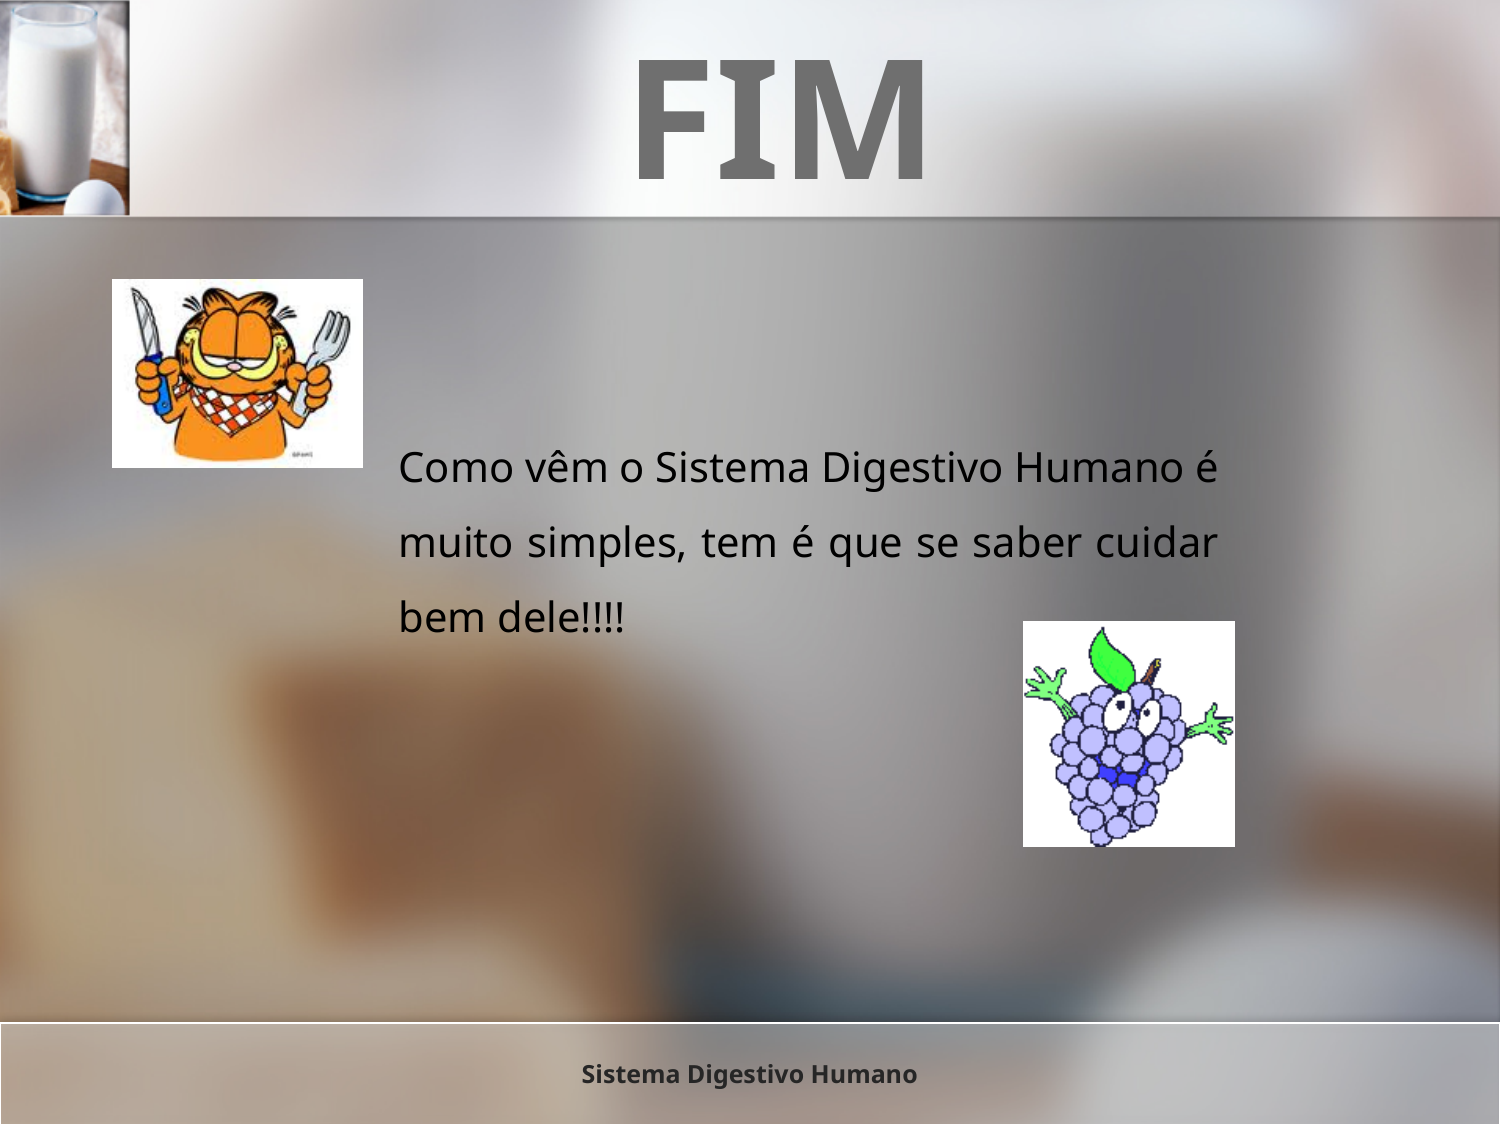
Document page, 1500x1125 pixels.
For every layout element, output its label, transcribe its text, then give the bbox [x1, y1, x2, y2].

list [1023, 621, 1235, 847]
footer Sistema Digestivo Humano [512, 1051, 988, 1125]
title FIM [150, 24, 1413, 200]
picture [0, 0, 1500, 1022]
text_box Como vêm o Sistema Digestivo Humano é muito simples, tem é que se saber cuidar bem dele!!!! [383, 408, 1235, 649]
